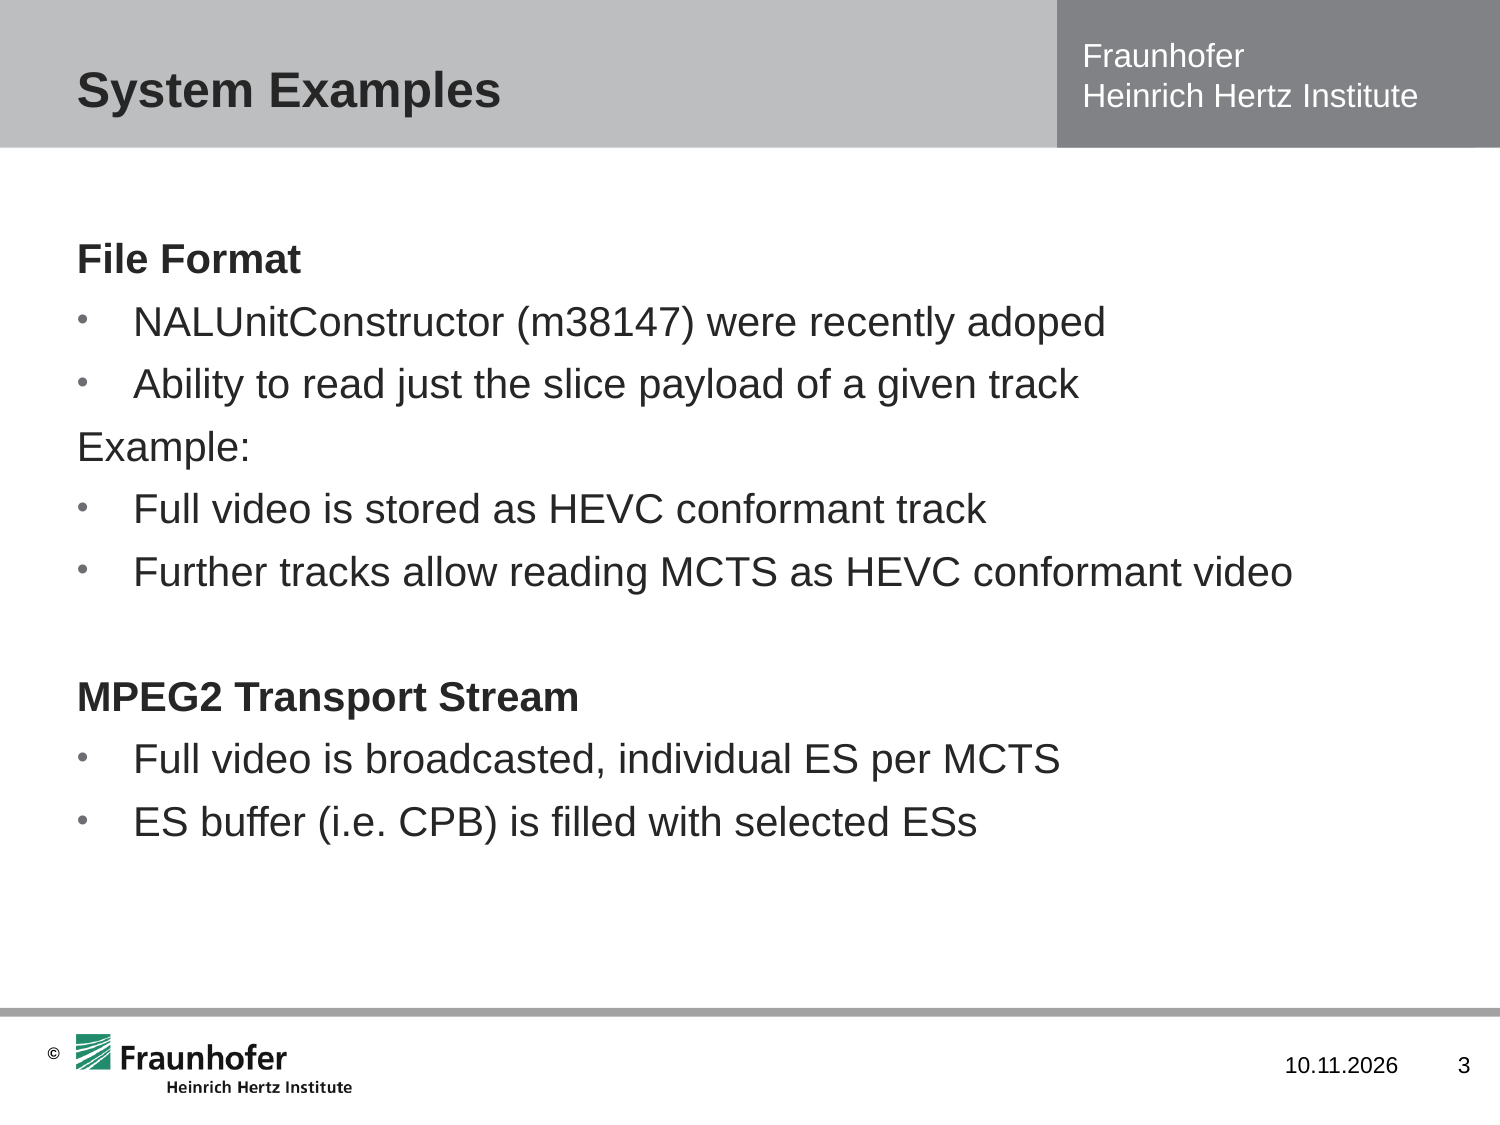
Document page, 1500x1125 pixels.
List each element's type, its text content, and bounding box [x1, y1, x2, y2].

list File Format NALUnitConstructor (m38147) were recently adoped Ability to read just the slice payload of a given track Example: Full video is stored as HEVC conformant track Further tracks allow reading MCTS as HEVC conformant video MPEG2 Transport Stream Full video is broadcasted, individual ES per MCTS ES buffer (i.e. CPB) is filled with selected ESs [76, 231, 1471, 973]
slide_number 3 [1394, 1034, 1471, 1094]
title System Examples [76, 58, 1022, 118]
picture [76, 1034, 352, 1093]
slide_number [1019, 1034, 1394, 1094]
